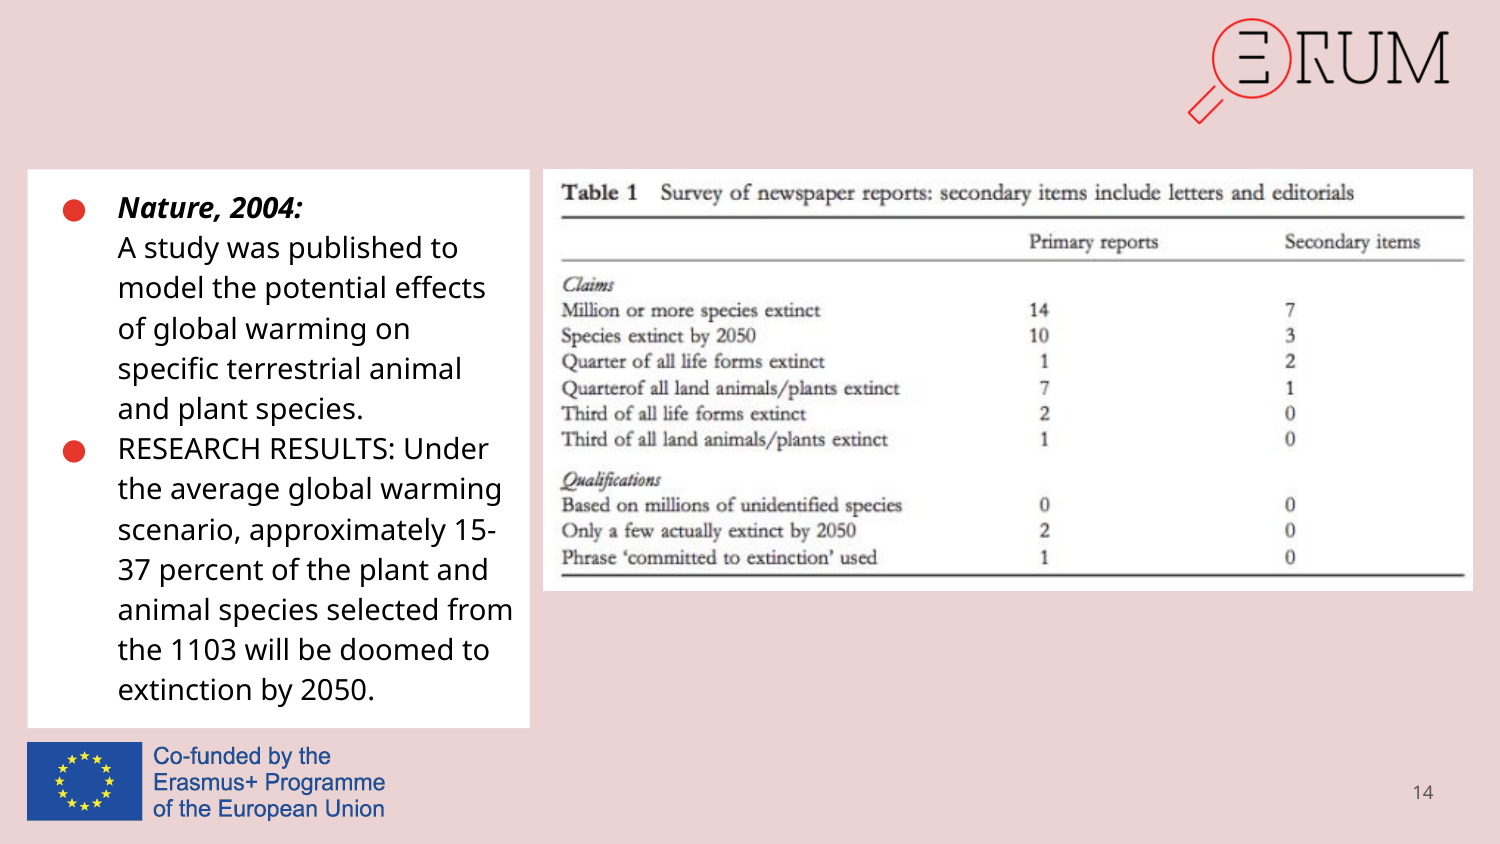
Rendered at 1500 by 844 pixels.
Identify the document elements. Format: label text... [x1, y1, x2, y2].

slide_number 14 [1358, 761, 1449, 826]
picture [27, 742, 385, 821]
list Nature, 2004: A study was published to model the potential effects of global warming on specific terrestrial animal and plant species. RESEARCH RESULTS: Under the average global warming scenario, approximately 15-37 percent of the plant and animal species selected from the 1103 will be doomed to extinction by 2050. [27, 169, 530, 729]
picture [1136, 0, 1500, 137]
picture [543, 169, 1473, 591]
